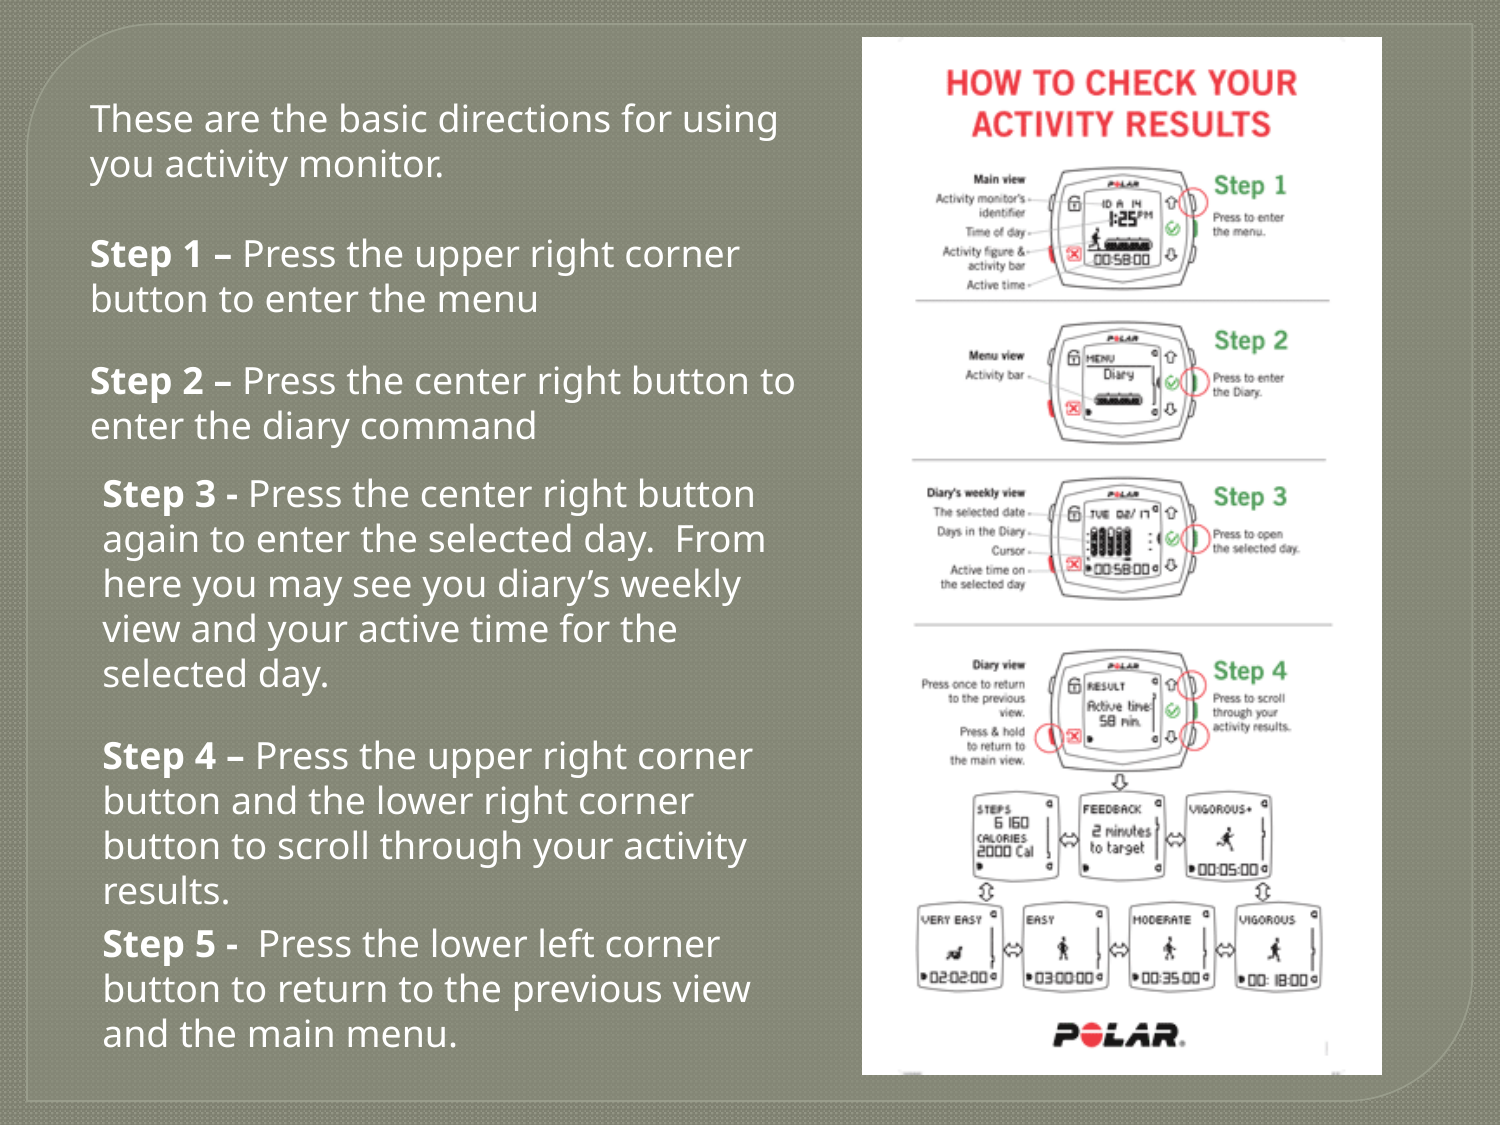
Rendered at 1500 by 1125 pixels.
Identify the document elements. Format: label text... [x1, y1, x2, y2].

text_box Step 5 - Press the lower left corner button to return to the previous view and the main menu. [87, 912, 838, 1063]
text_box Step 2 – Press the center right button to enter the diary command [74, 349, 825, 455]
text_box Step 3 - Press the center right button again to enter the selected day. From here you may see you diary’s weekly view and your active time for the selected day. [87, 462, 838, 703]
text_box These are the basic directions for using you activity monitor. Step 1 – Press the upper right corner button to enter the menu [74, 87, 825, 328]
picture [862, 37, 1382, 1076]
text_box Step 4 – Press the upper right corner button and the lower right corner button to scroll through your activity results. [87, 724, 838, 912]
